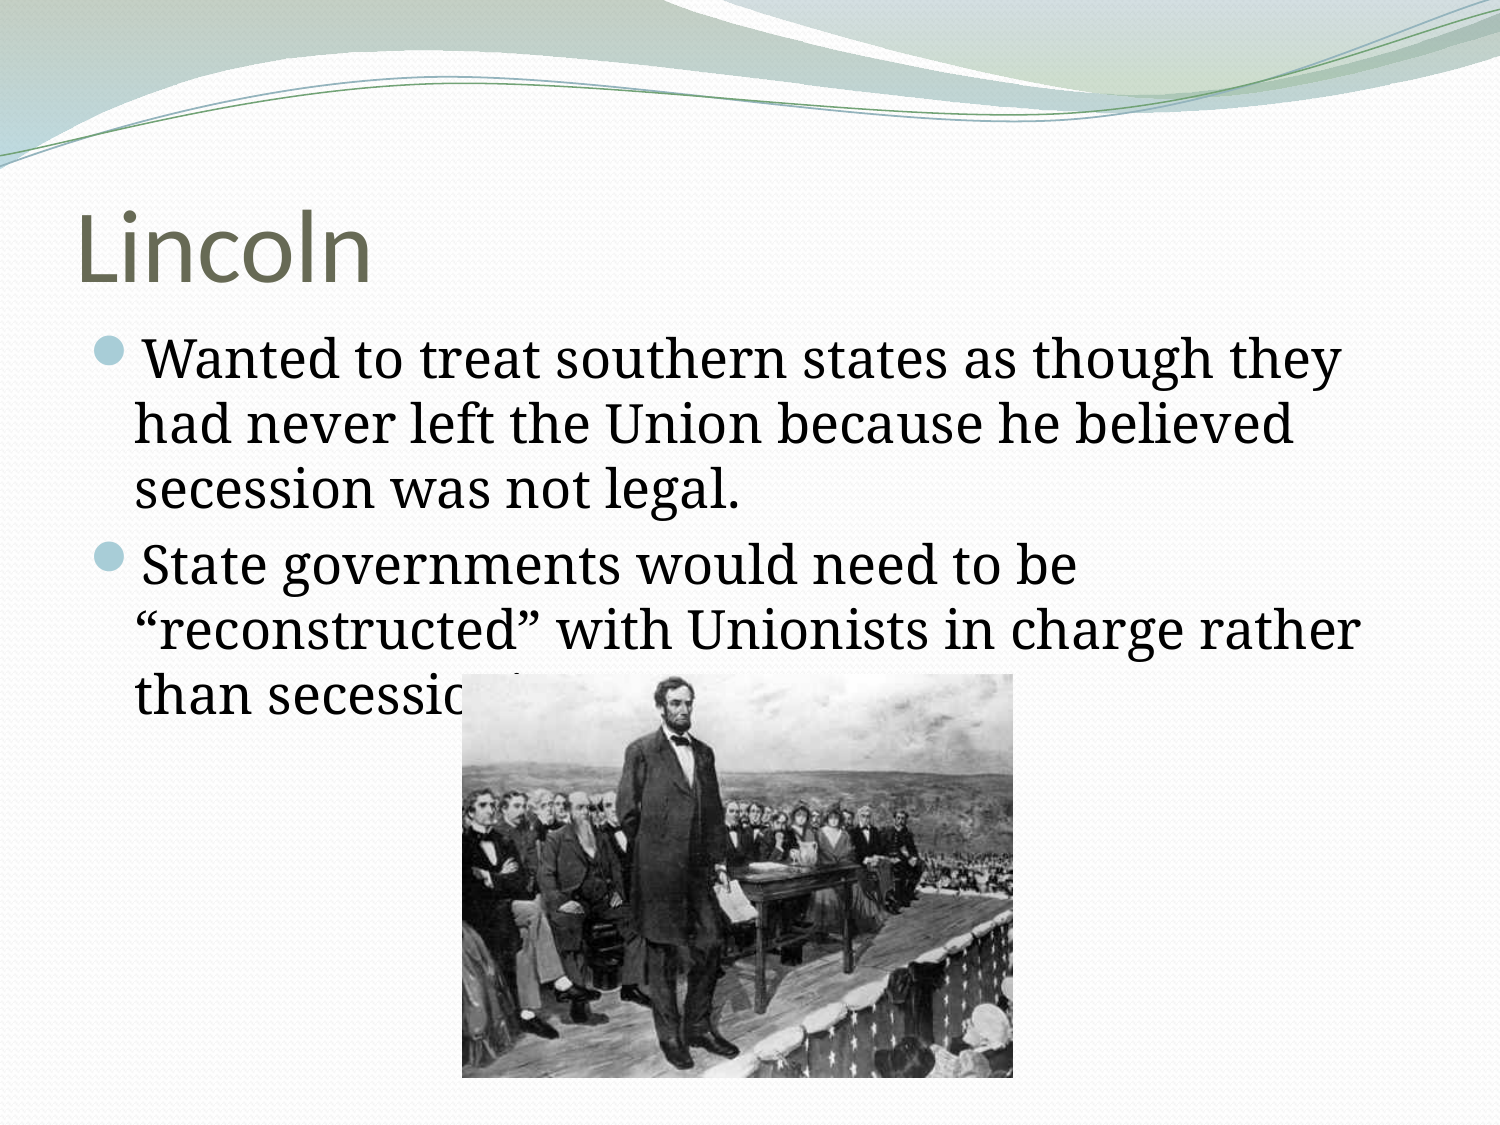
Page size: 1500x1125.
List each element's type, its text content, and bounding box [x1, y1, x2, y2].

title Lincoln [75, 115, 1425, 303]
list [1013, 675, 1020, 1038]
list Wanted to treat southern states as though they had never left the Union because he believed secession was not legal. State governments would need to be “reconstructed” with Unionists in charge rather than secessionists. [75, 317, 1425, 1038]
picture [462, 674, 1013, 1079]
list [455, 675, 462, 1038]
